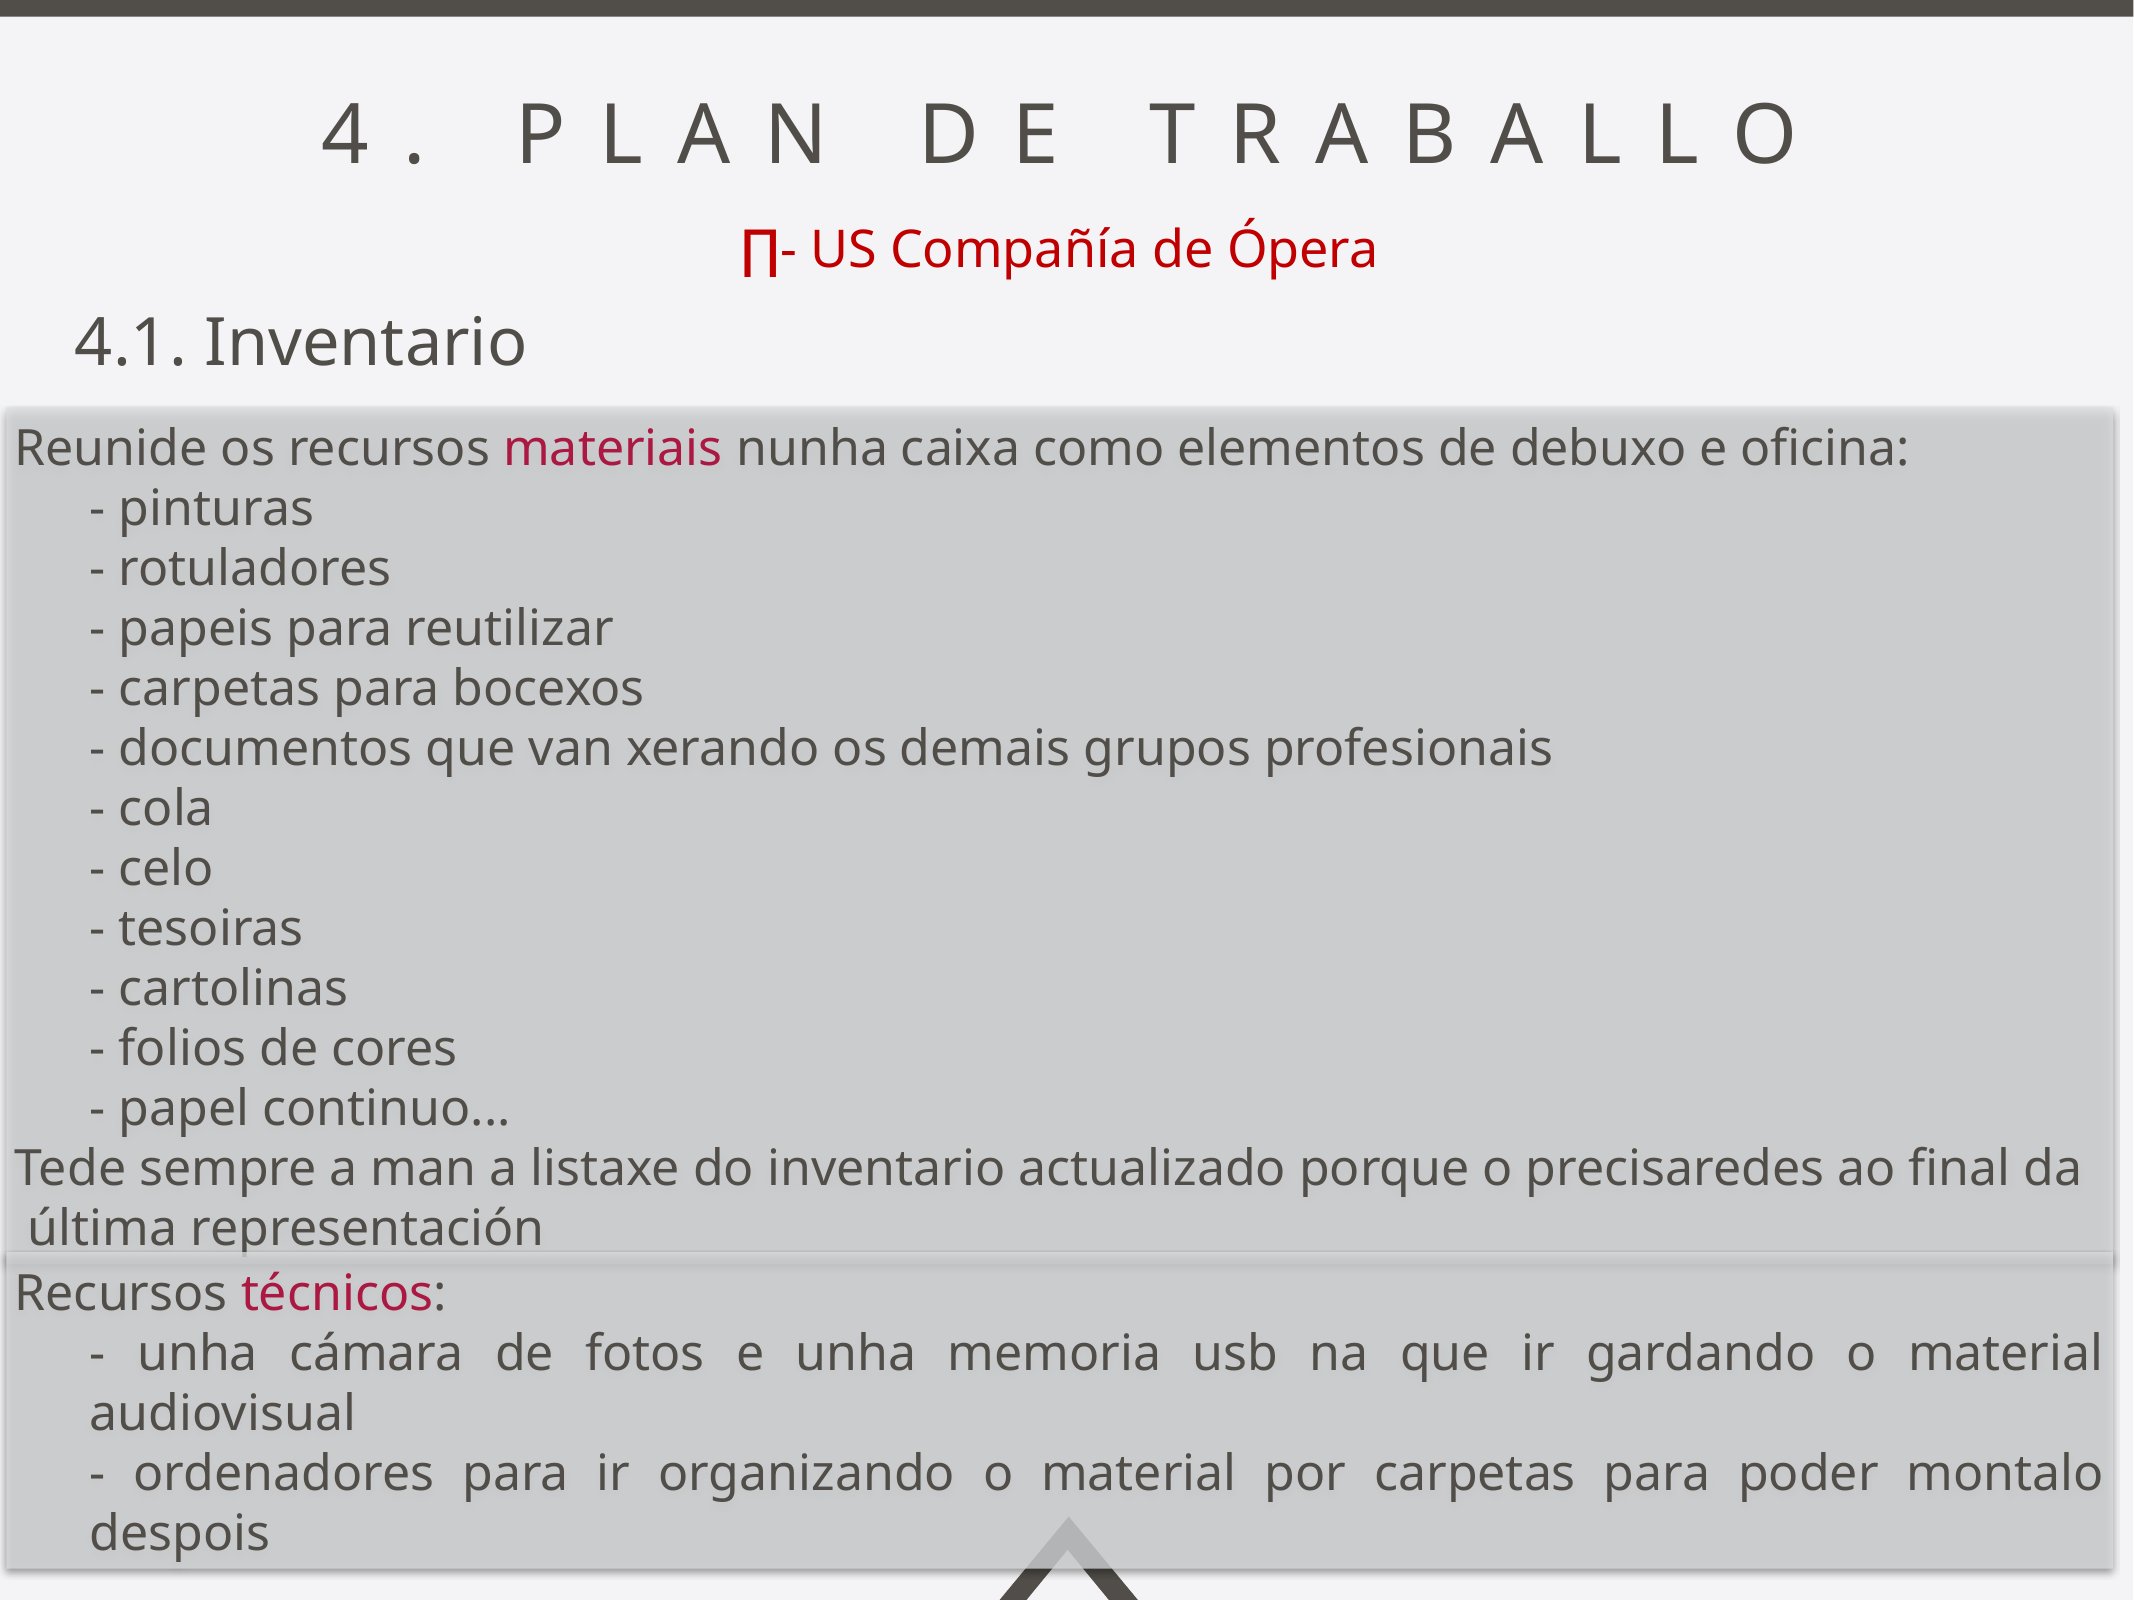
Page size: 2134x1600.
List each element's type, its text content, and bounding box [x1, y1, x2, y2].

text_box 4.1. Inventario [66, 290, 537, 388]
text_box 4. plan de traballo [78, 72, 2041, 208]
text_box ∏- US Compañía de Ópera [420, 207, 1700, 275]
text_box Reunide os recursos materiais nunha caixa como elementos de debuxo e oficina: - pinturas - rotuladores - papeis para reutilizar - carpetas para bocexos - documentos que van xerando os demais grupos profesionais - cola - celo - tesoiras - cartolinas - folios de cores - papel continuo... Tede sempre a man a listaxe do inventario actualizado porque o precisaredes ao final da última representación [6, 407, 2114, 1251]
text_box Recursos técnicos: - unha cámara de fotos e unha memoria usb na que ir gardando o material audiovisual - ordenadores para ir organizando o material por carpetas para poder montalo despois [6, 1252, 2114, 1569]
